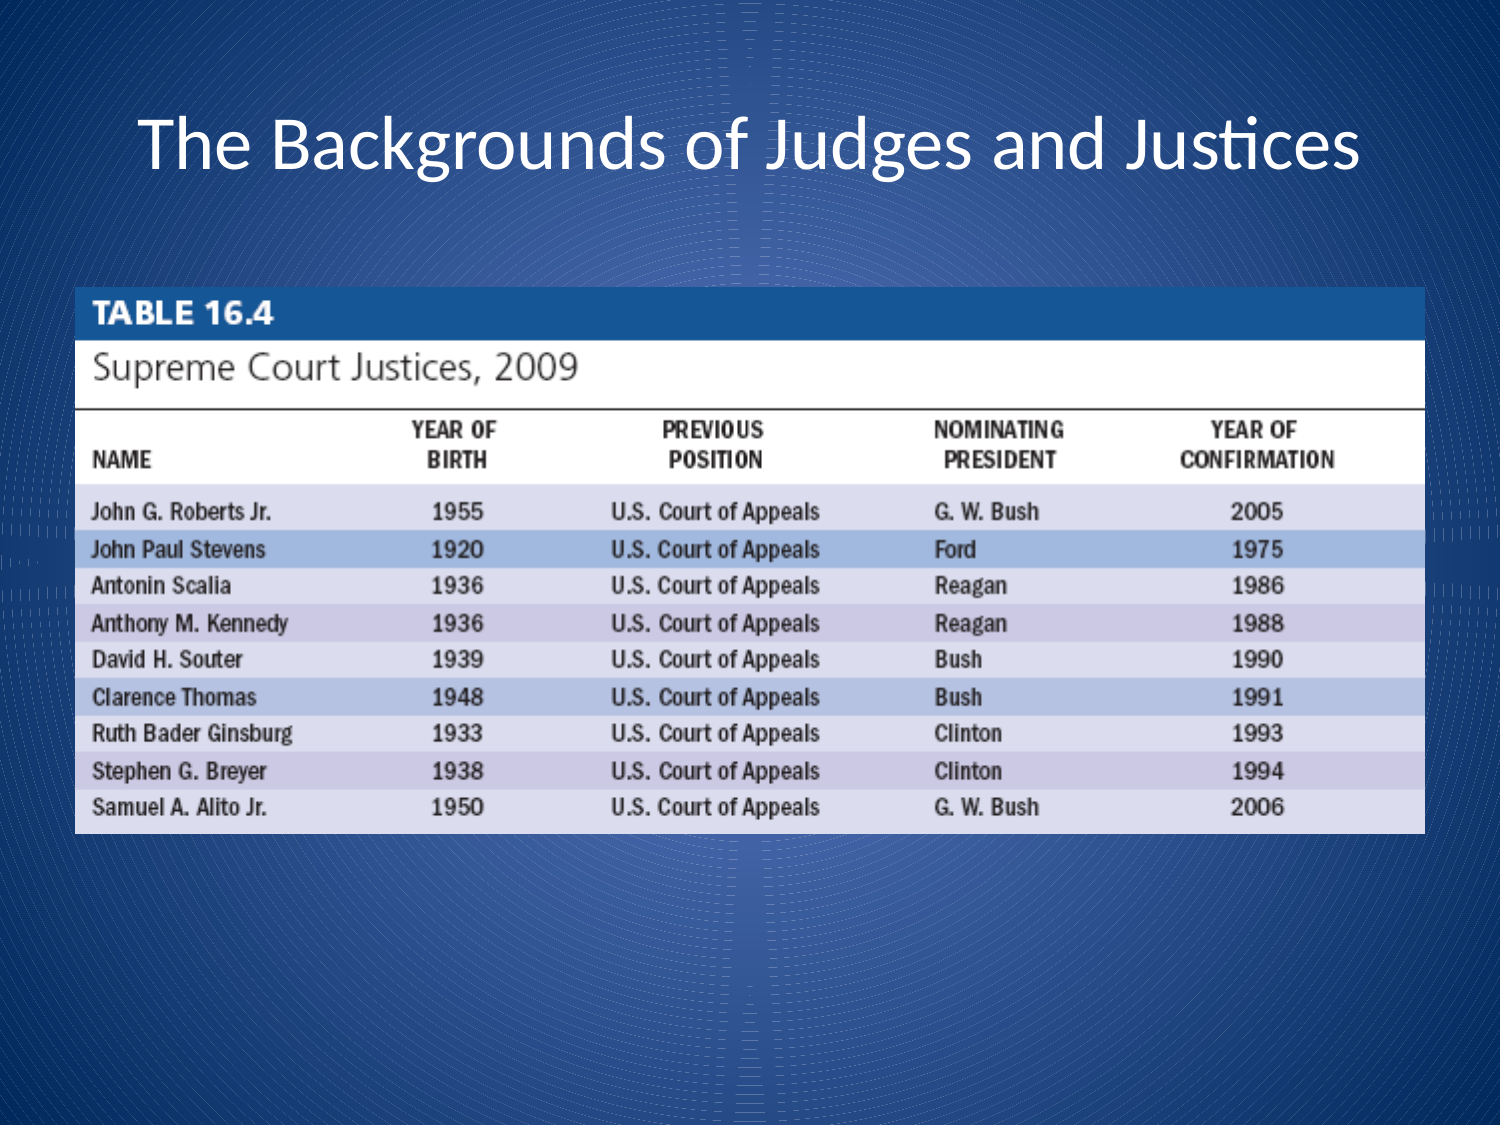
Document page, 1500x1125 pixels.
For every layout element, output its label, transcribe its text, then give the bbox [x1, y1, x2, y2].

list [74, 287, 1426, 834]
title The Backgrounds of Judges and Justices [75, 45, 1425, 233]
